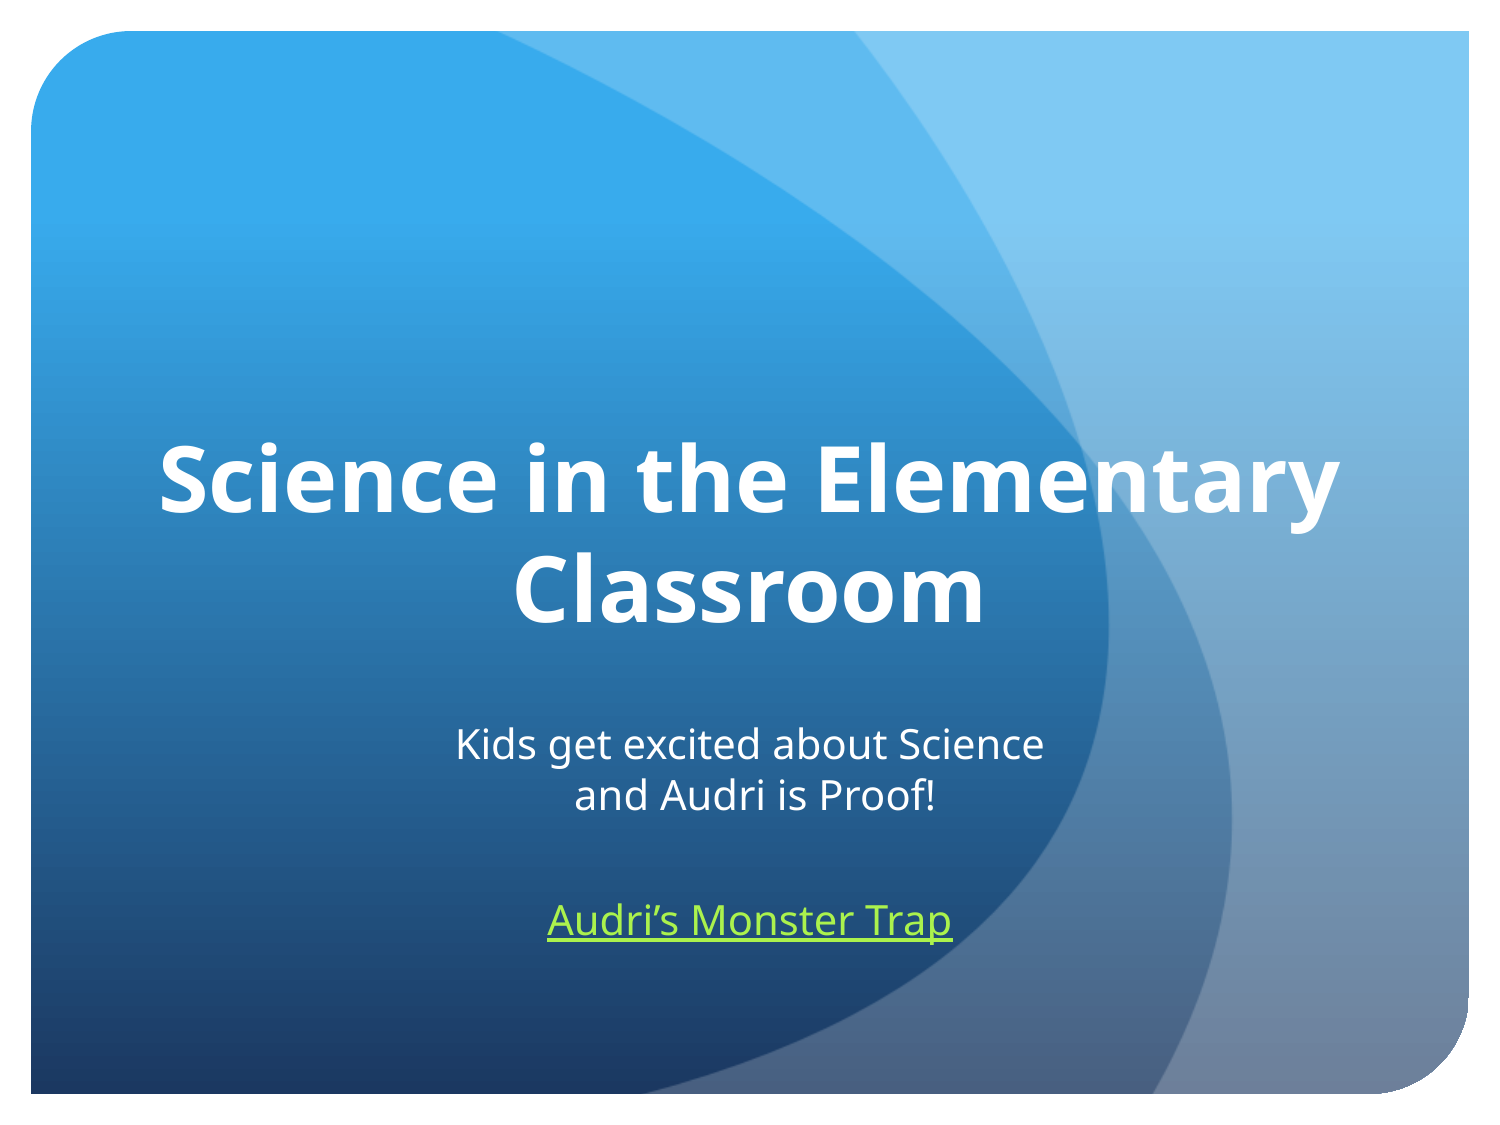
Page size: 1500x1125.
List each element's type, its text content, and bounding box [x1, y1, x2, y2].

title Science in the Elementary Classroom [127, 425, 1372, 648]
list Kids get excited about Science and Audri is Proof! Audri’s Monster Trap [127, 648, 1372, 1001]
picture [25, 30, 1474, 1095]
